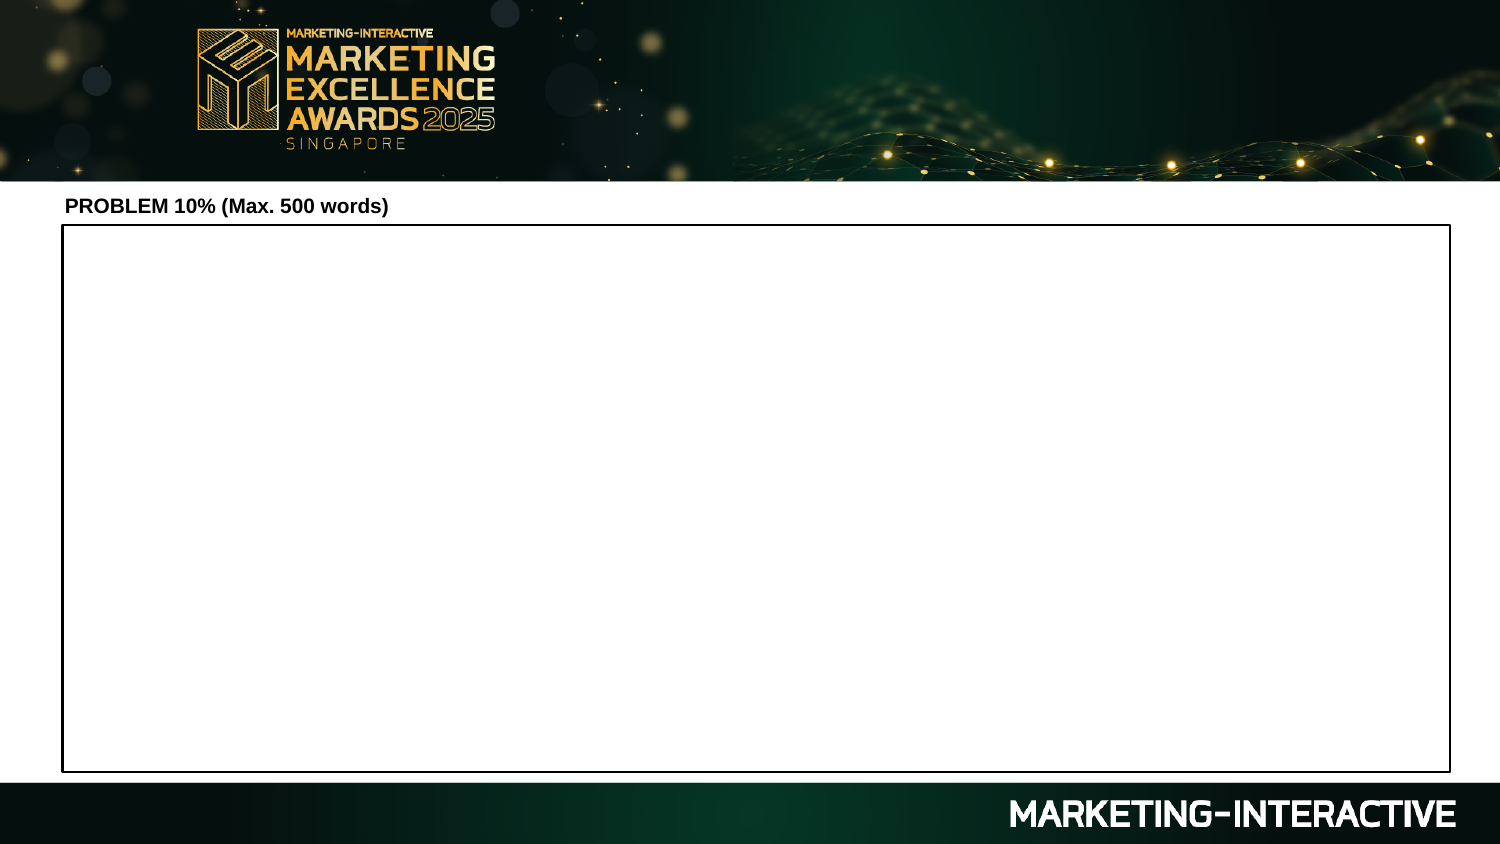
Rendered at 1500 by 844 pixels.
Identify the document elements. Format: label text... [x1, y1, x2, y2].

text_box PROBLEM 10% (Max. 500 words) [49, 182, 1463, 226]
text_box [60, 223, 1452, 774]
picture [0, 0, 1500, 844]
